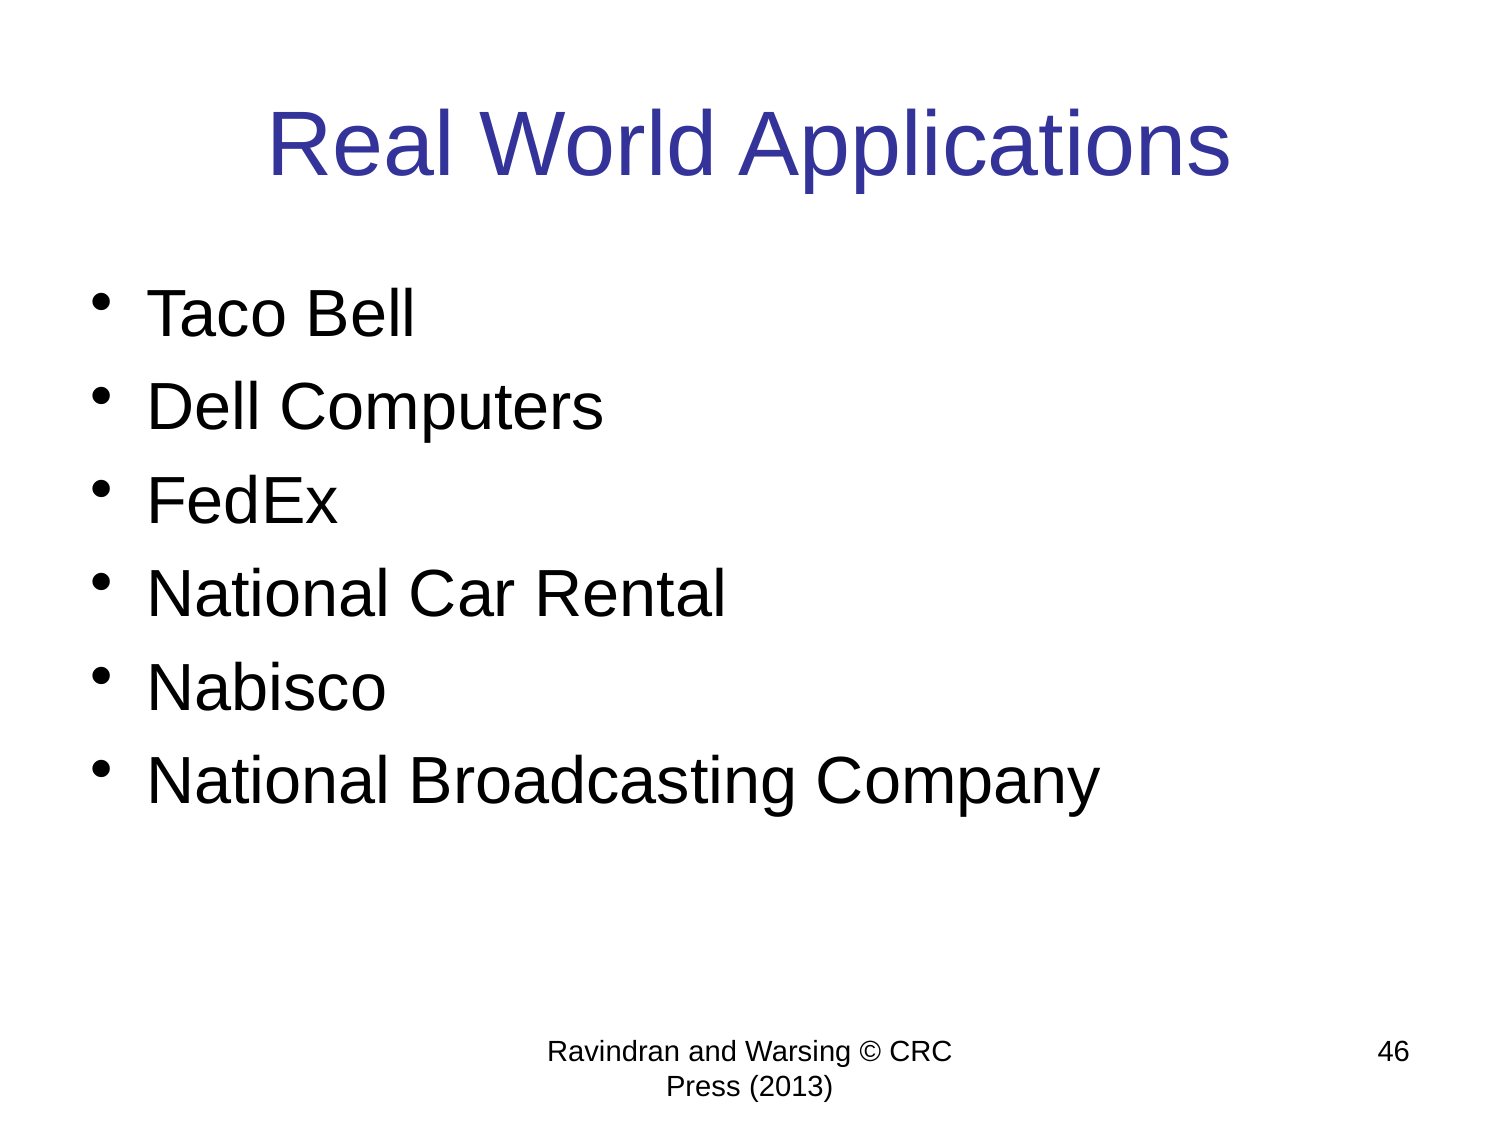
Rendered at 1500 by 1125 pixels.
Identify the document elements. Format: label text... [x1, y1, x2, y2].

slide_number 46 [1074, 1024, 1425, 1103]
footer Ravindran and Warsing © CRC Press (2013) [512, 1024, 988, 1103]
list Taco Bell Dell Computers FedEx National Car Rental Nabisco National Broadcasting Company [74, 262, 1426, 1006]
title Real World Applications [74, 44, 1426, 233]
